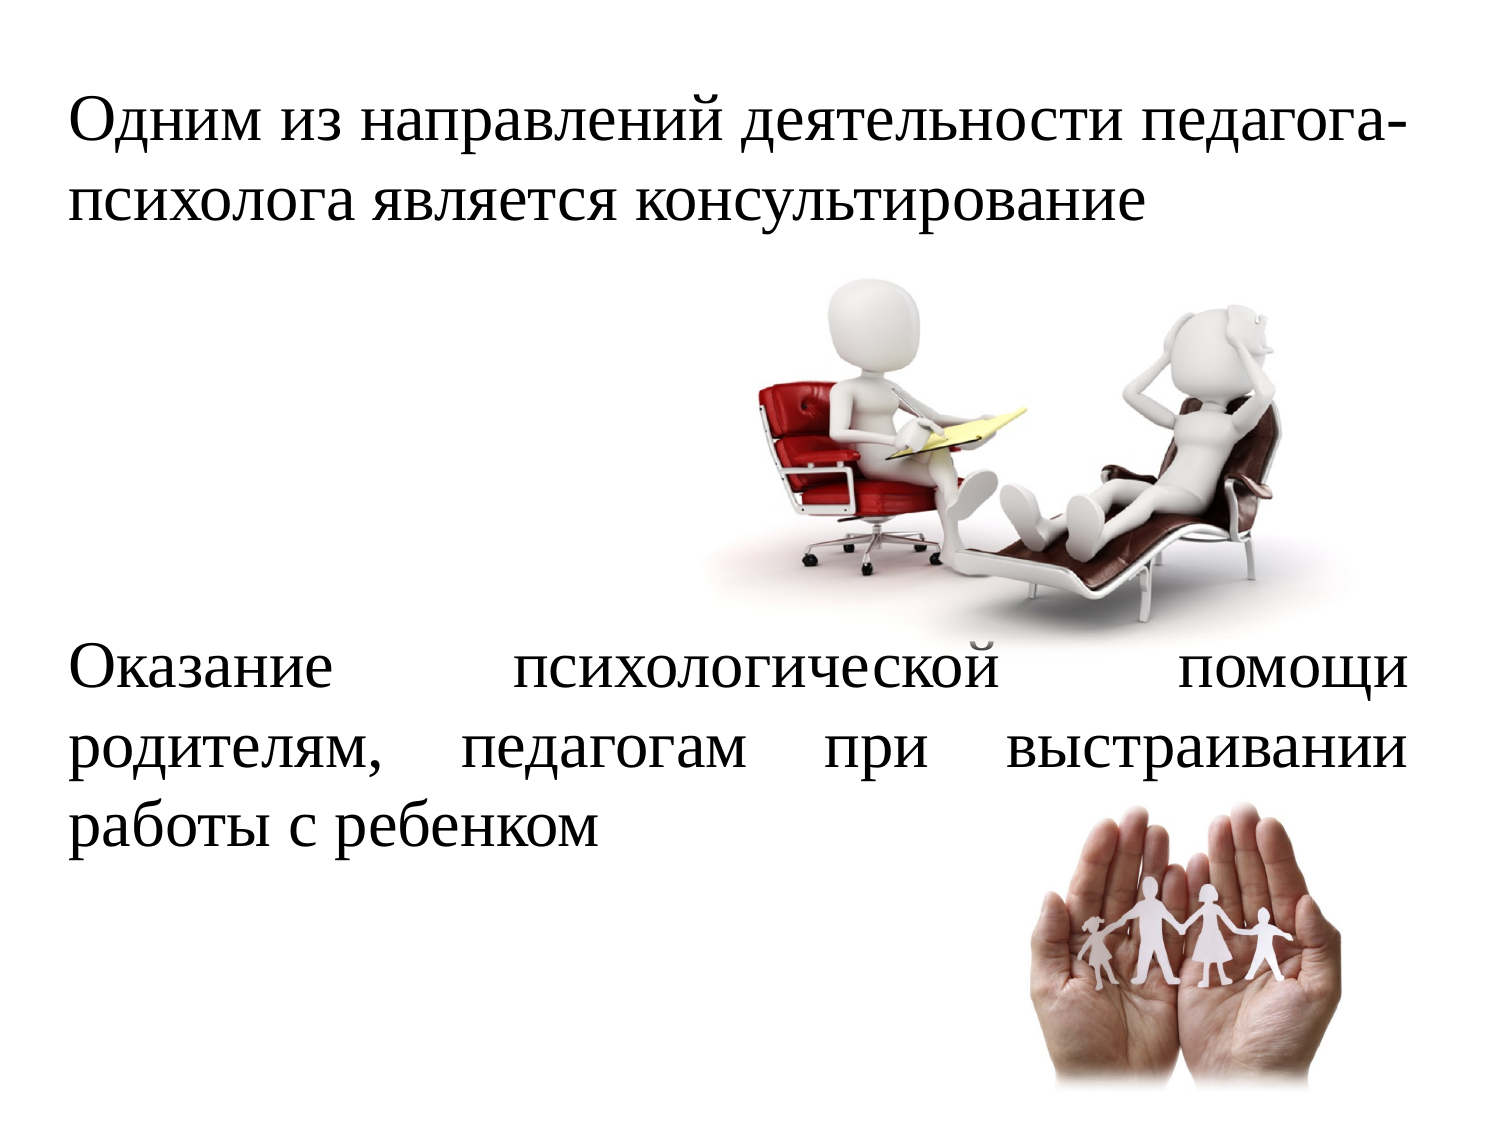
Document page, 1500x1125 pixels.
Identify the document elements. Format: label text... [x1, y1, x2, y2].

list Одним из направлений деятельности педагога-психолога является консультирование Оказание психологической помощи родителям, педагогам при выстраивании работы с ребенком [53, 66, 1425, 1005]
picture [962, 790, 1418, 1095]
picture [678, 249, 1412, 663]
